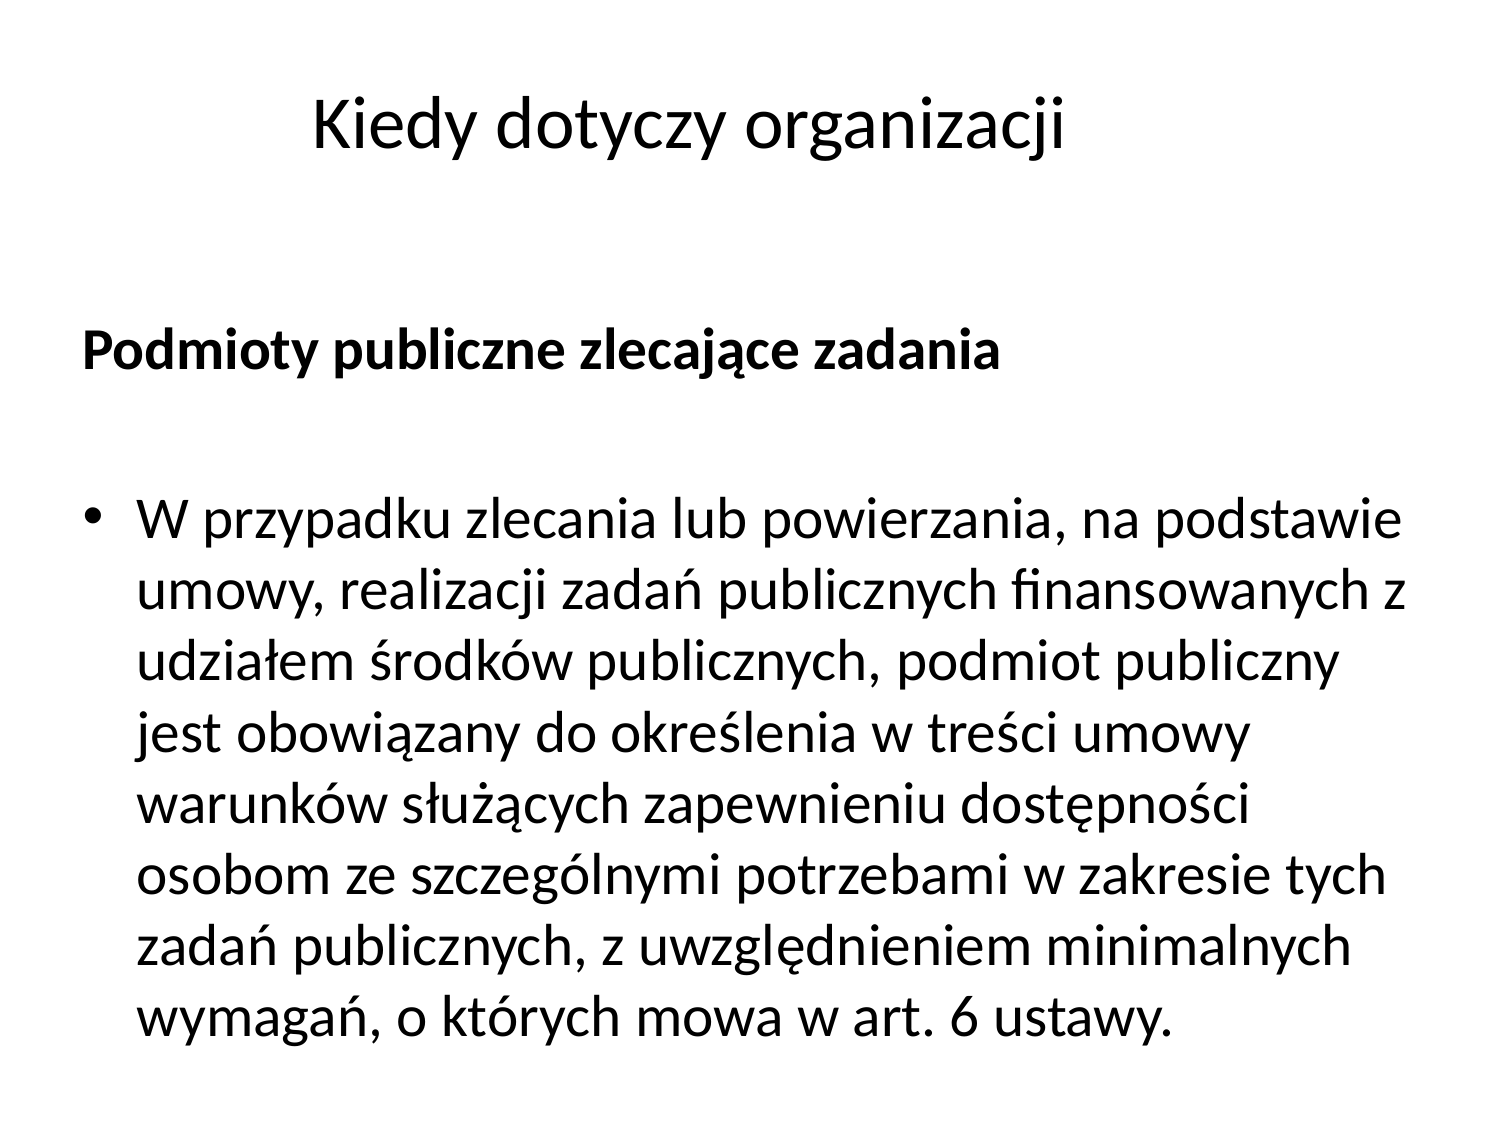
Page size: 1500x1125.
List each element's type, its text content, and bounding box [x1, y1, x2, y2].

title Kiedy dotyczy organizacji [303, 52, 1500, 185]
list Podmioty publiczne zlecające zadania W przypadku zlecania lub powierzania, na podstawie umowy, realizacji zadań publicznych finansowanych z udziałem środków publicznych, podmiot publiczny jest obowiązany do określenia w treści umowy warunków służących zapewnieniu dostępności osobom ze szczególnymi potrzebami w zakresie tych zadań publicznych, z uwzględnieniem minimalnych wymagań, o których mowa w art. 6 ustawy. [74, 302, 1426, 1111]
